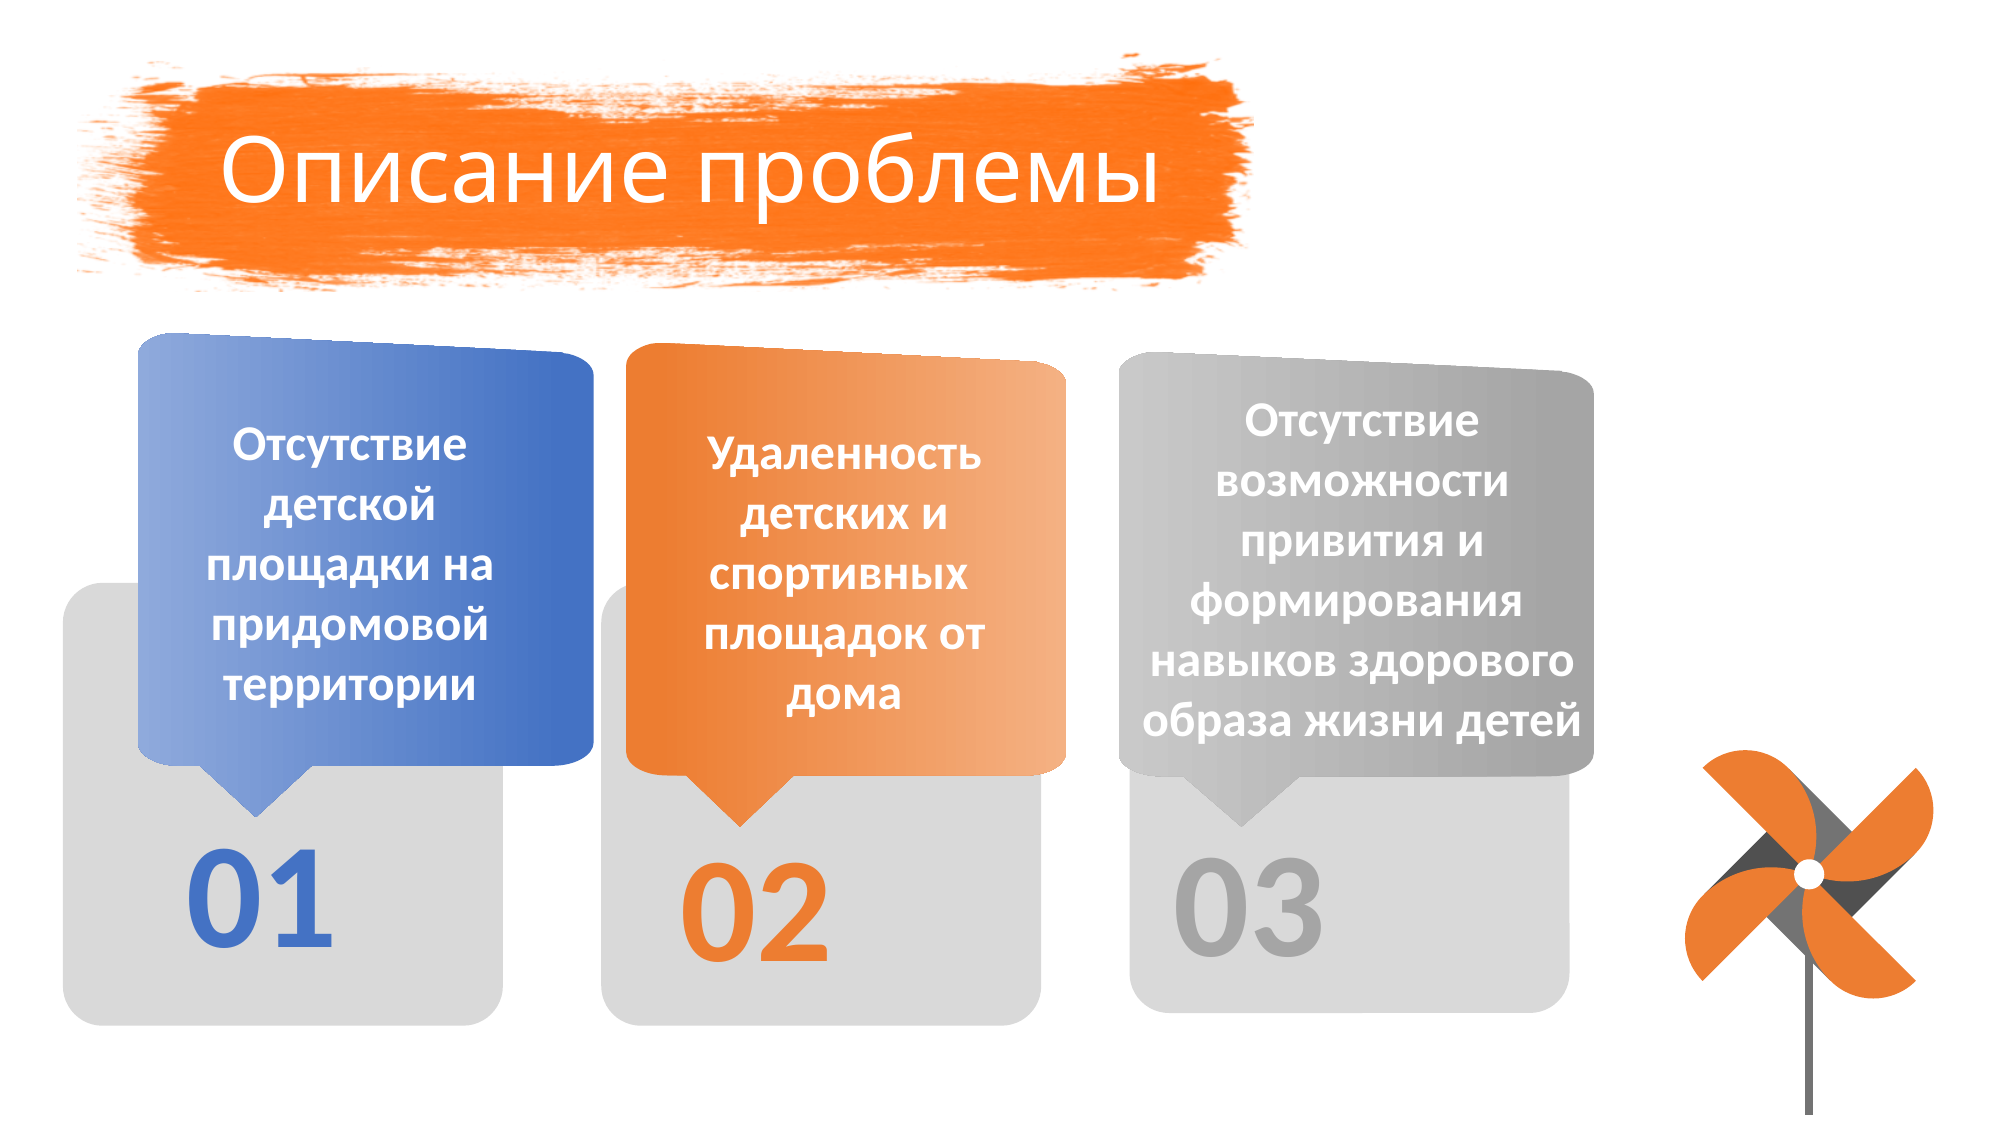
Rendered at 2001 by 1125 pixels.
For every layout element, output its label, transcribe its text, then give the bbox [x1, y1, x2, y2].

text_box 02 [665, 804, 848, 999]
text_box [61, 581, 504, 1027]
text_box [1117, 351, 1586, 379]
text_box [1117, 755, 1595, 798]
text_box Удаленность детских и спортивных площадок от дома [658, 411, 1031, 727]
text_box [1128, 770, 1571, 1015]
picture [77, 49, 1254, 292]
text_box 03 [1158, 798, 1341, 994]
title Описание проблемы [203, 64, 1929, 282]
text_box Отсутствие детской площадки на придомовой территории [157, 403, 543, 719]
text_box Отсутствие возможности привития и формирования навыков здорового образа жизни детей [1105, 379, 1619, 755]
text_box 01 [171, 789, 353, 985]
text_box [600, 585, 1043, 1027]
text_box [625, 341, 1068, 804]
text_box [136, 332, 595, 789]
